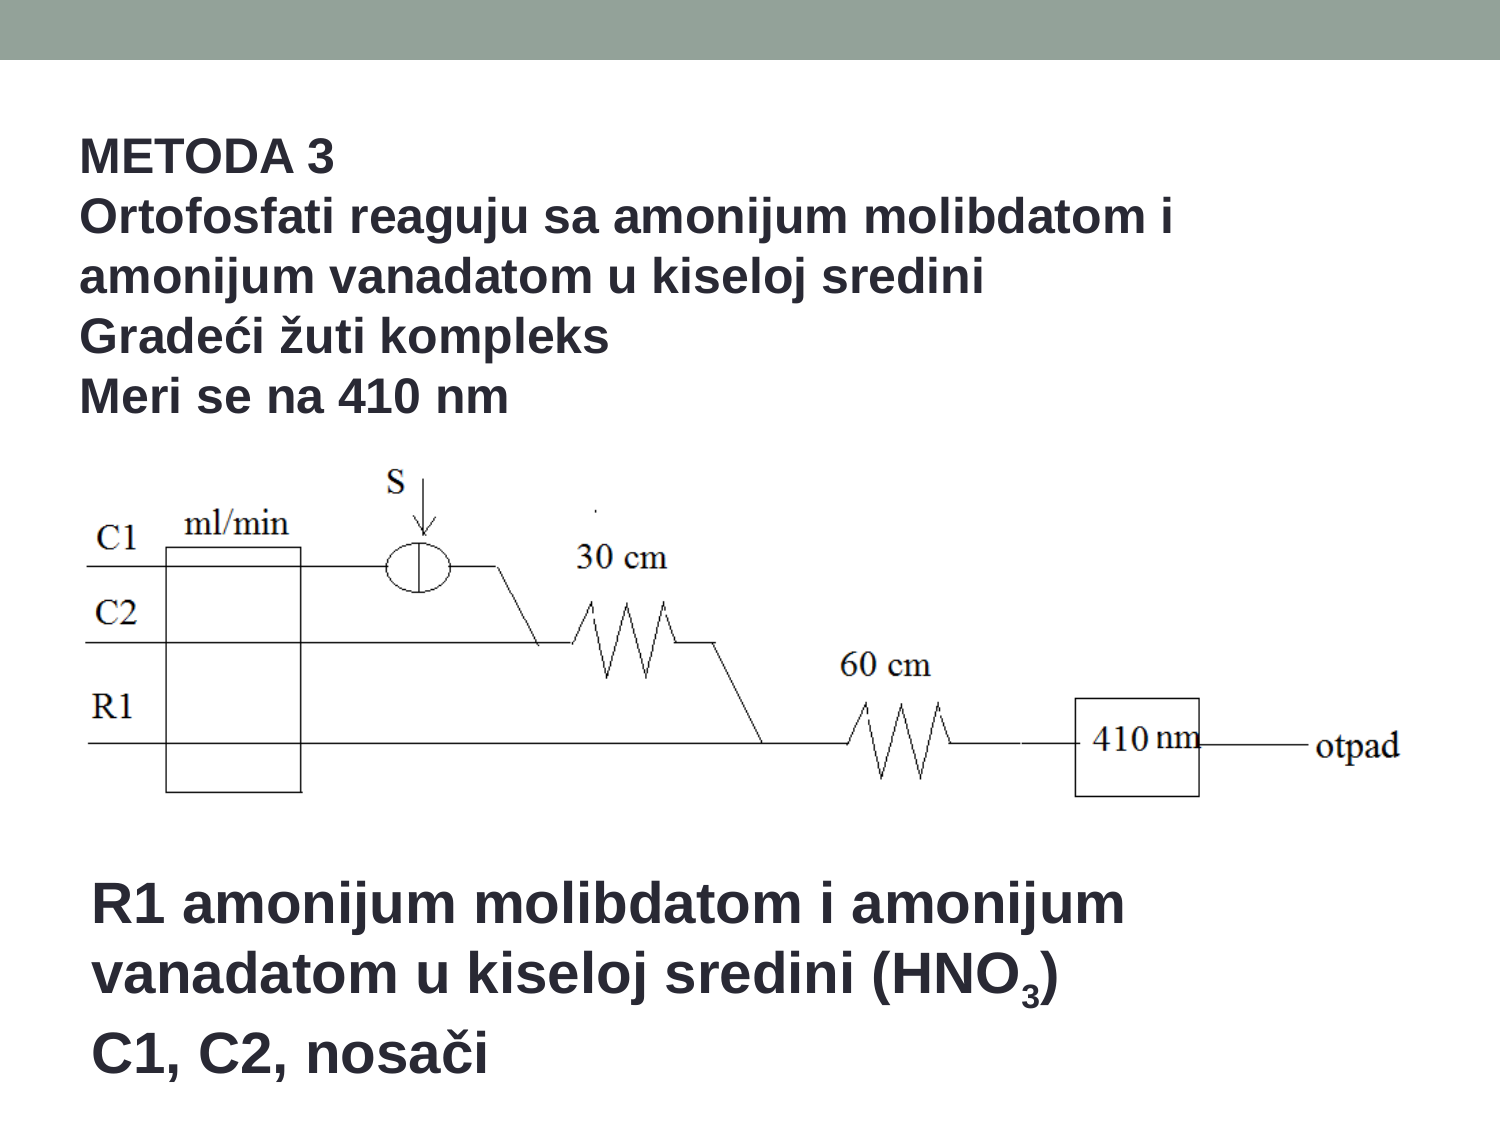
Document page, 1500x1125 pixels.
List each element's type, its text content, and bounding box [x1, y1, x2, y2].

text_box R1 amonijum molibdatom i amonijum vanadatom u kiseloj sredini (HNO3) C1, C2, nosači [76, 857, 1317, 1093]
text_box METODA 3 Ortofosfati reaguju sa amonijum molibdatom i amonijum vanadatom u kiseloj sredini Gradeći žuti kompleks Meri se na 410 nm [64, 66, 1415, 432]
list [80, 408, 1431, 880]
